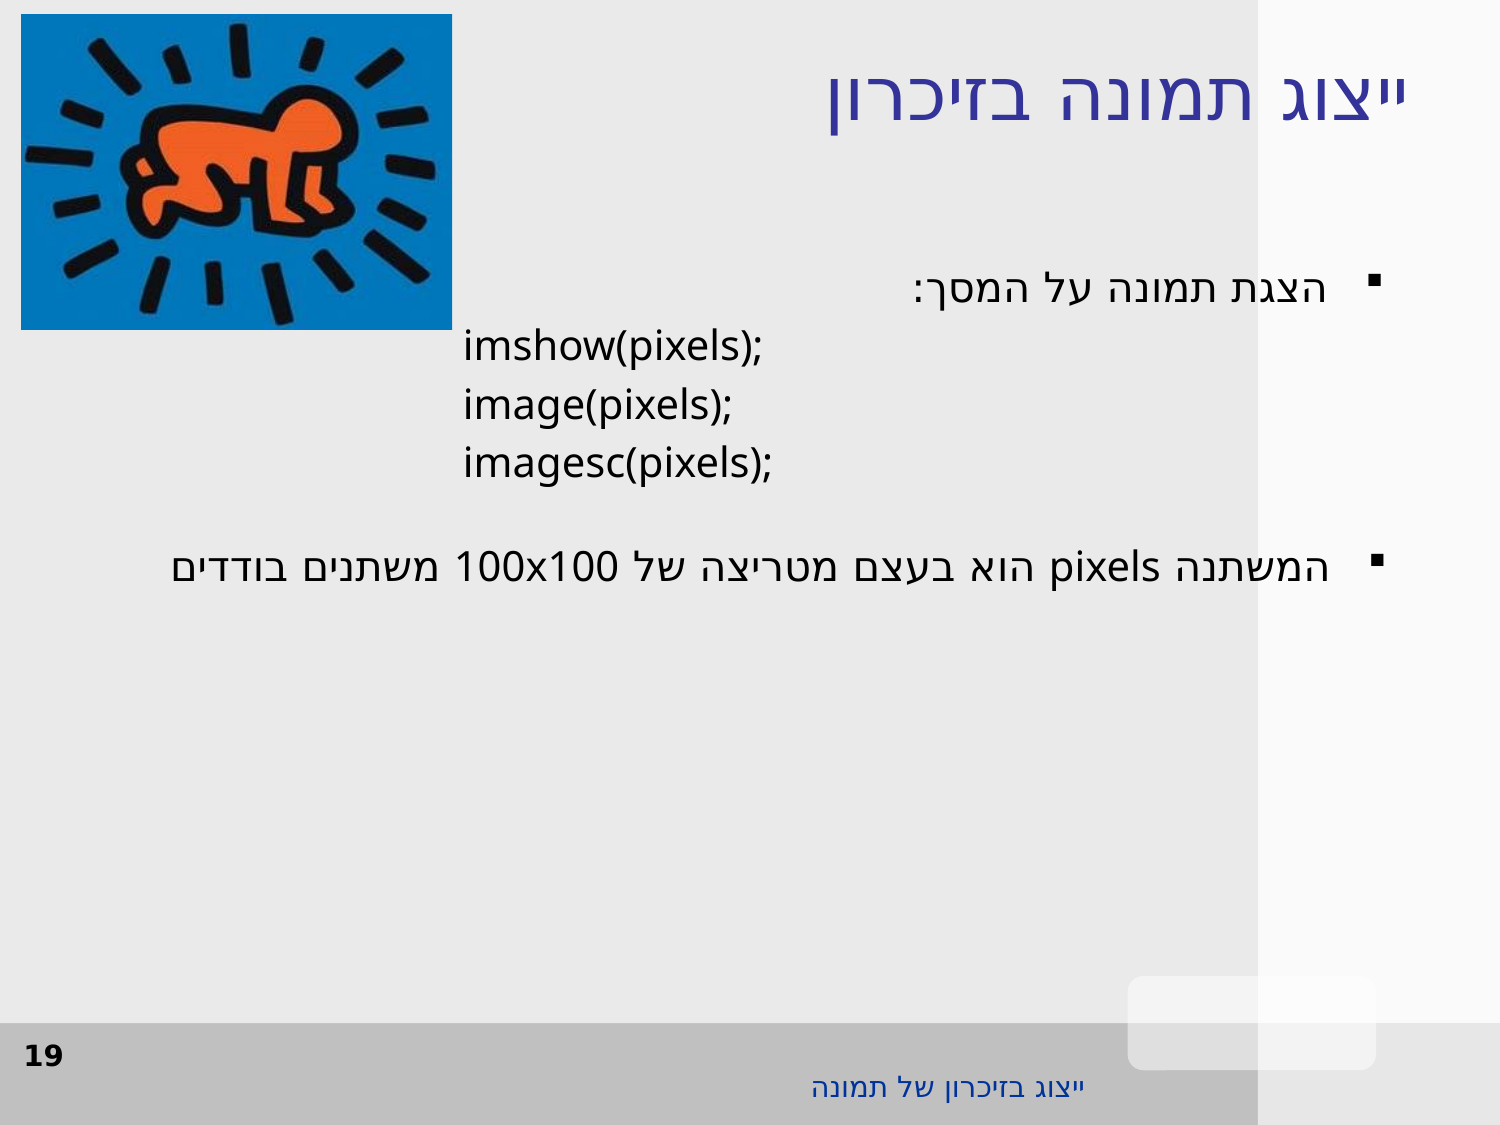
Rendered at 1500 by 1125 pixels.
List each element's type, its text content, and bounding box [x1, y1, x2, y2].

text_box ייצוג בזיכרון של תמונה [786, 1060, 1100, 1111]
picture [20, 14, 453, 330]
text_box הצגת תמונה על המסך: imshow(pixels); image(pixels); imagesc(pixels); [456, 257, 1391, 494]
text_box המשתנה pixels הוא בעצם מטריצה של 100x100 משתנים בודדים [117, 527, 1393, 764]
slide_number 19 [8, 1029, 359, 1108]
text_box ייצוג תמונה בזיכרון [457, 20, 1425, 161]
